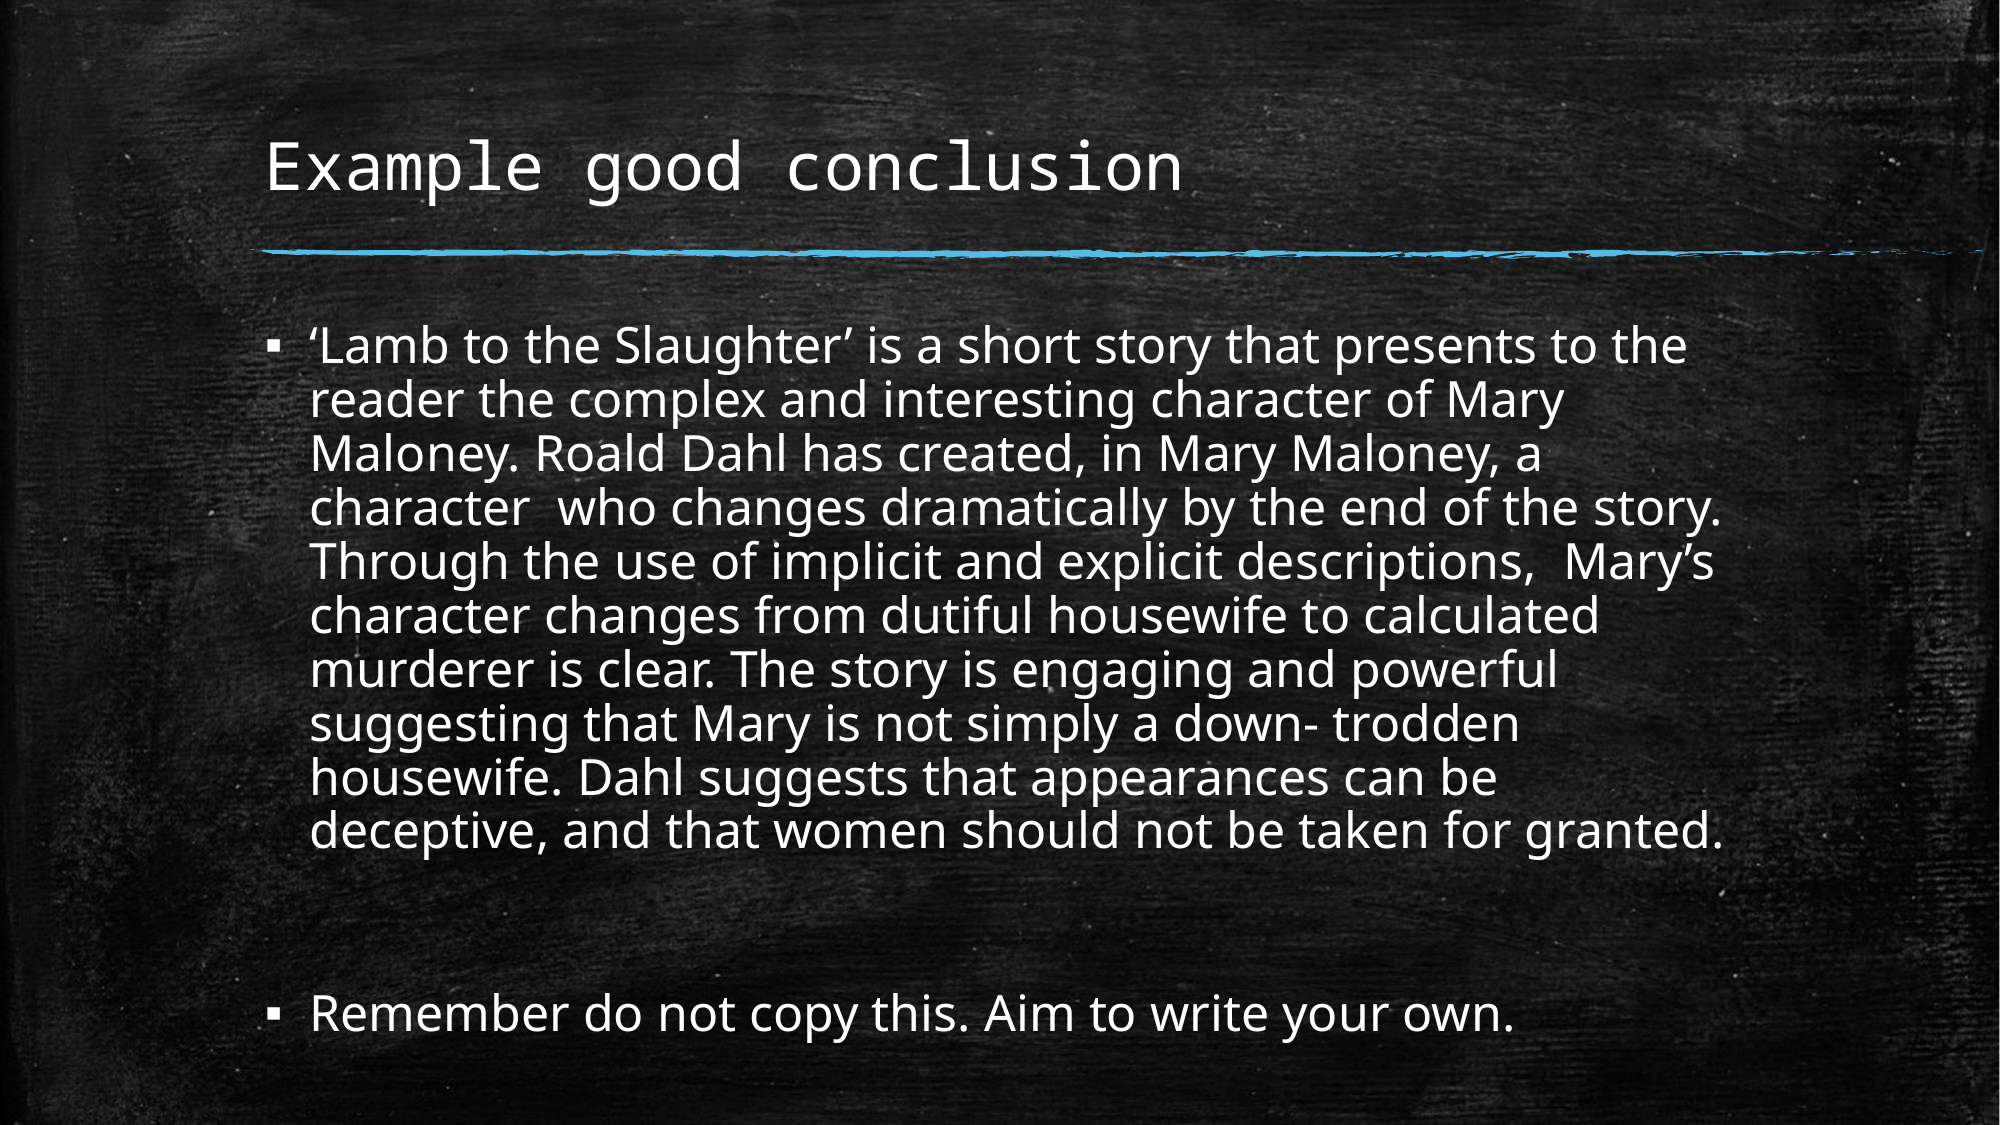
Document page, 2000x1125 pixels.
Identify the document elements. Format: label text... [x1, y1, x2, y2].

list ‘Lamb to the Slaughter’ is a short story that presents to the reader the complex and interesting character of Mary Maloney. Roald Dahl has created, in Mary Maloney, a character who changes dramatically by the end of the story. Through the use of implicit and explicit descriptions, Mary’s character changes from dutiful housewife to calculated murderer is clear. The story is engaging and powerful suggesting that Mary is not simply a down- trodden housewife. Dahl suggests that appearances can be deceptive, and that women should not be taken for granted. Remember do not copy this. Aim to write your own. [249, 312, 1750, 1013]
picture [0, 0, 2000, 1125]
title Example good conclusion [249, 45, 1750, 213]
